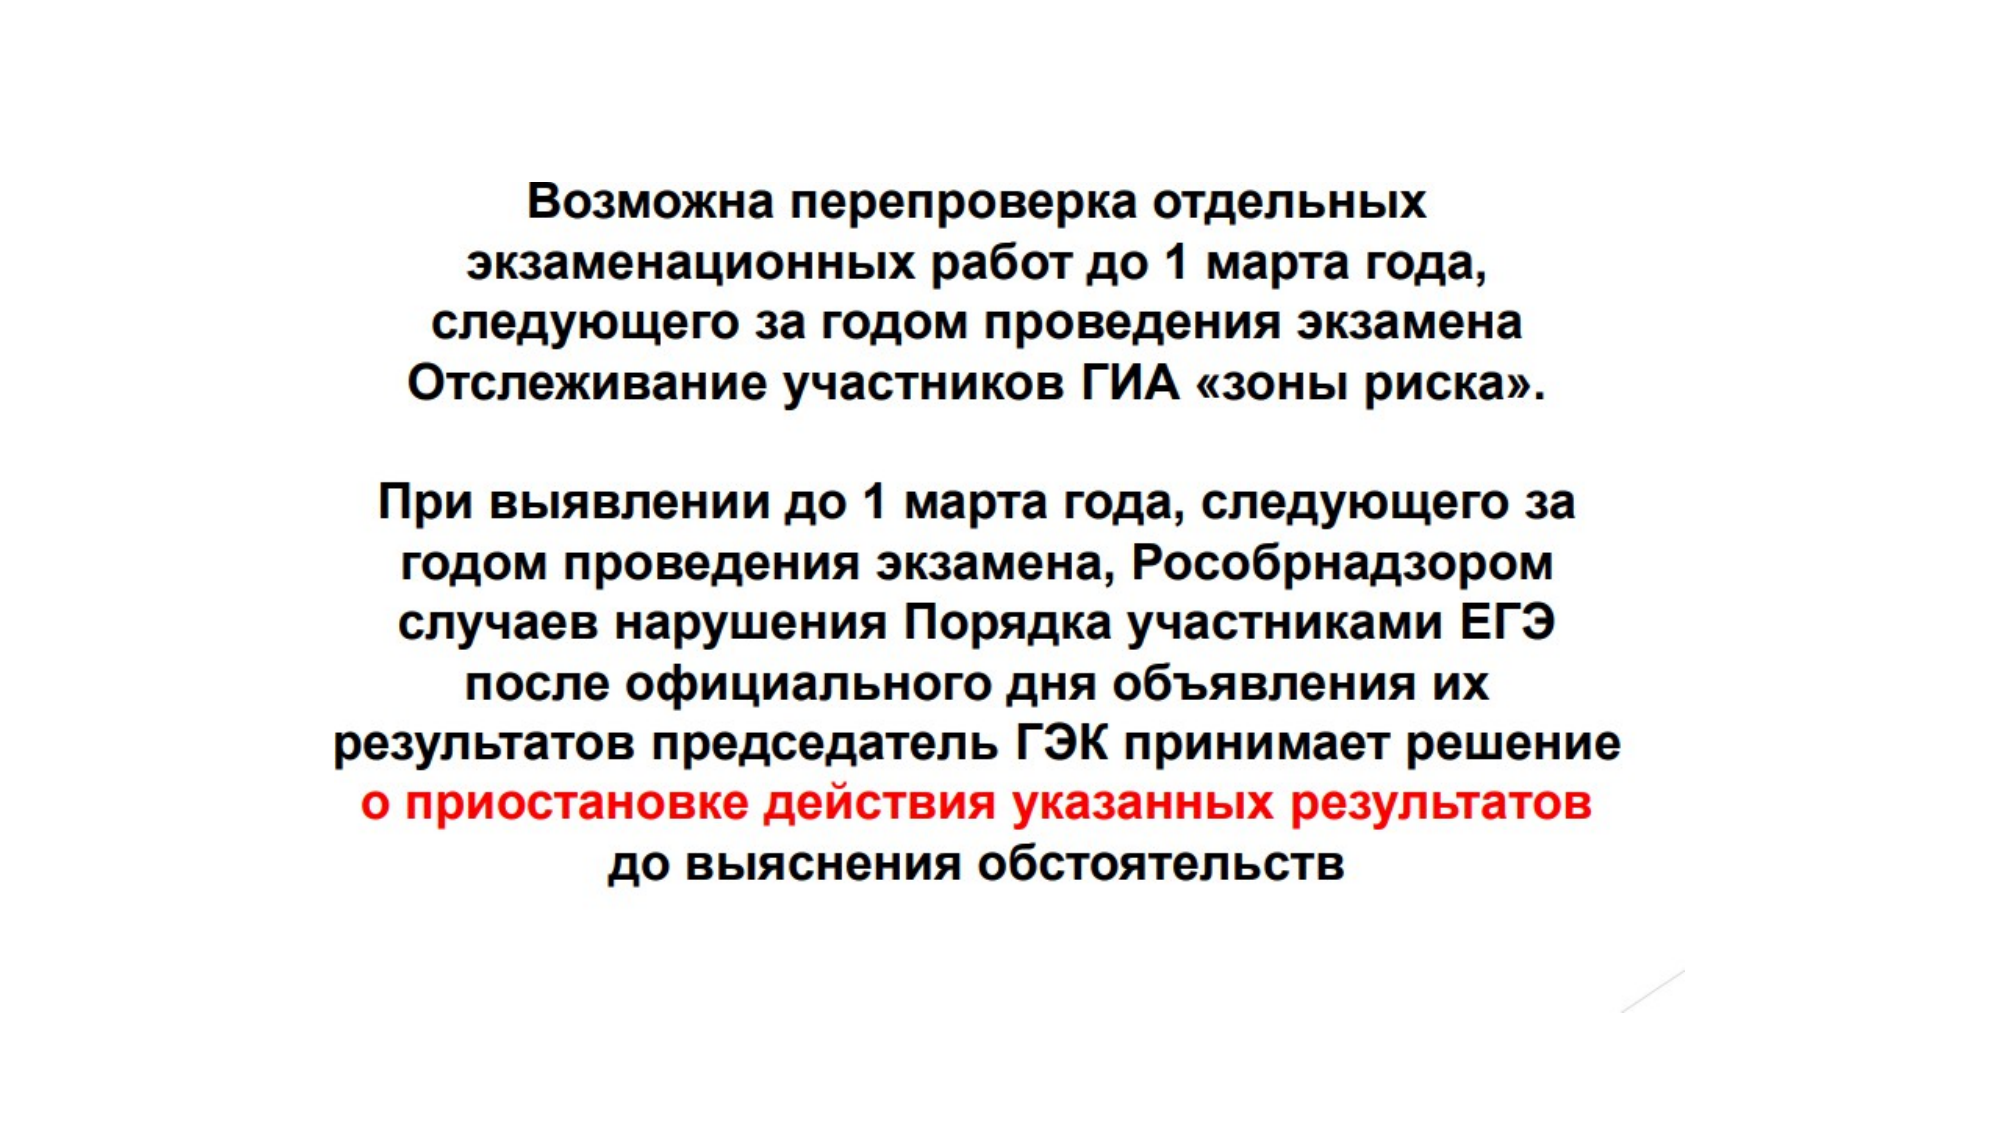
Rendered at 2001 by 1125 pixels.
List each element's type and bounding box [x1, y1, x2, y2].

picture [334, 182, 1685, 1013]
